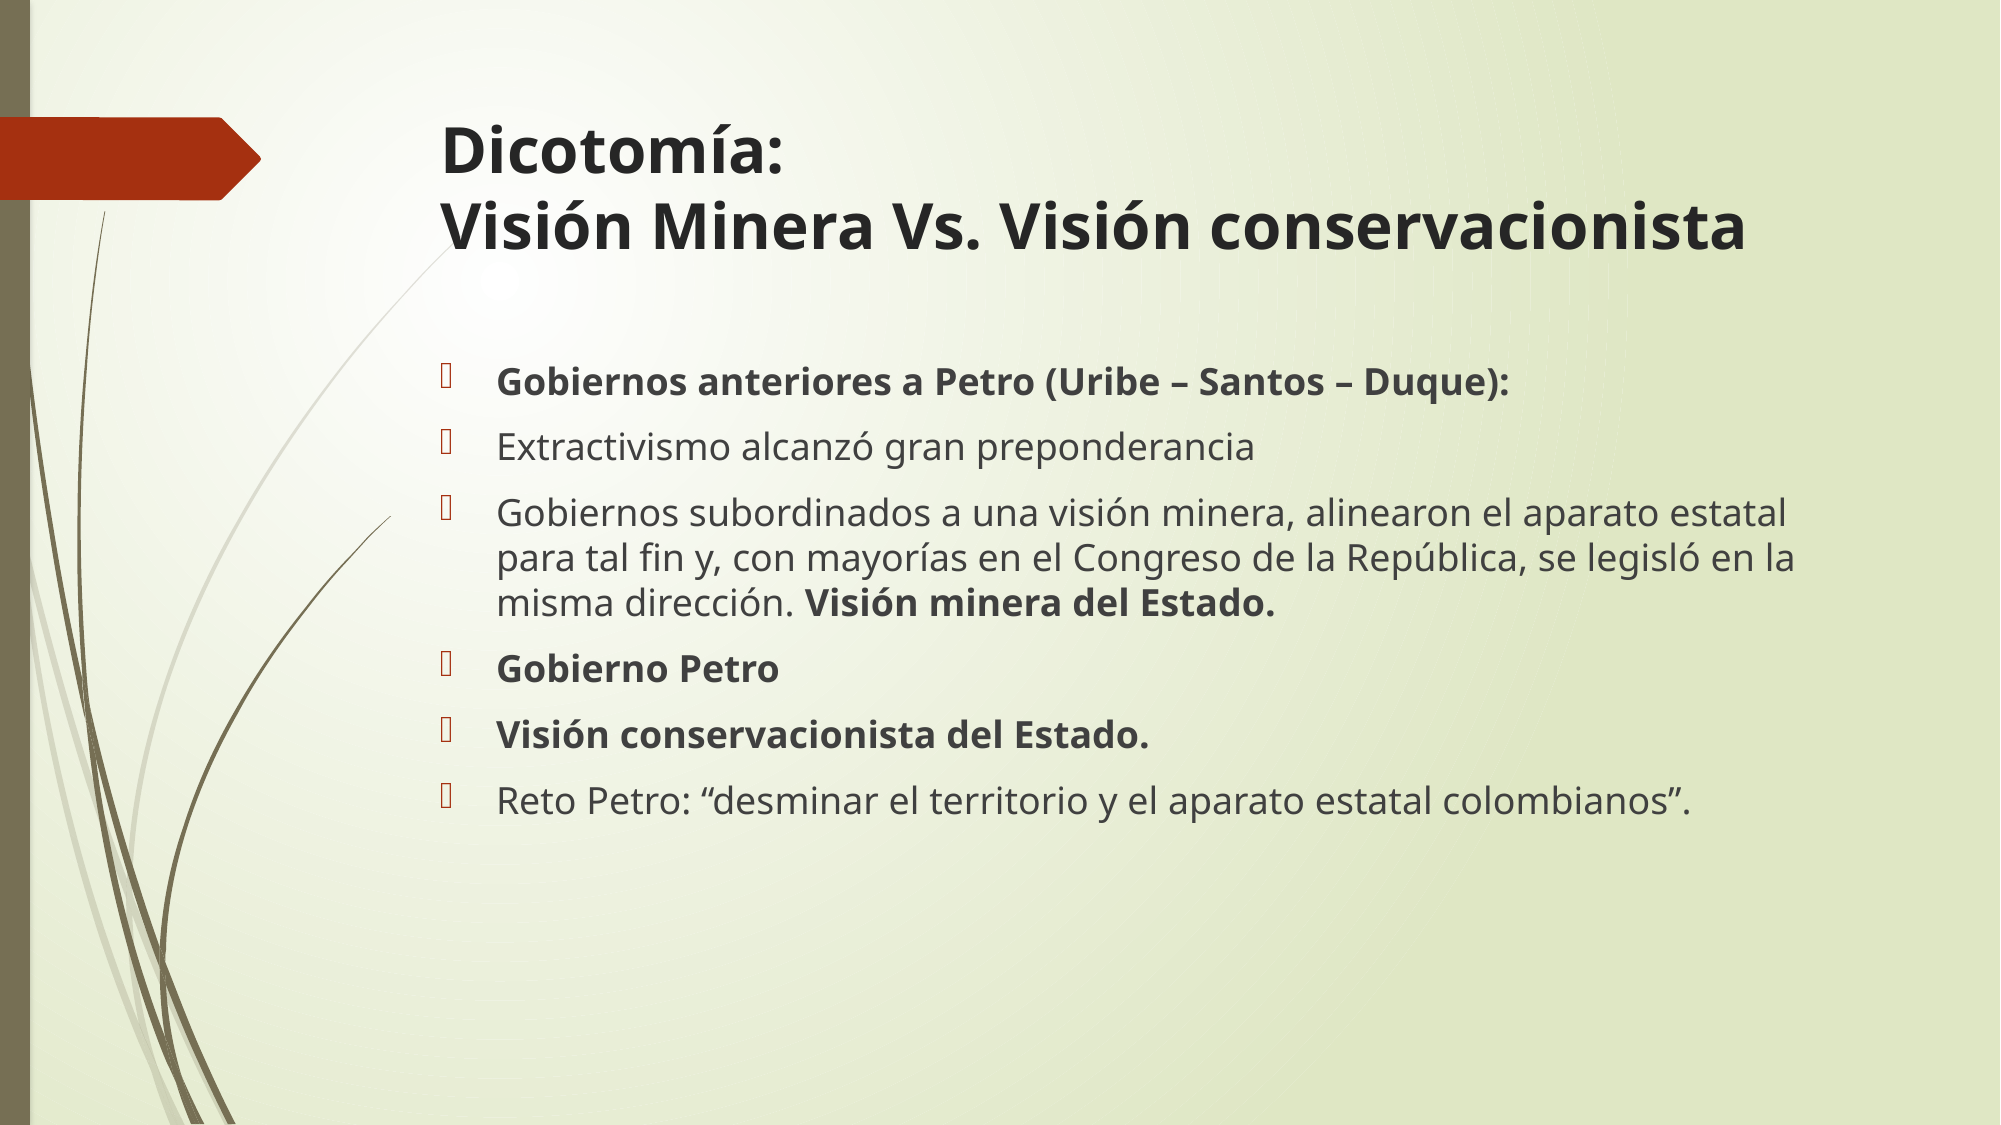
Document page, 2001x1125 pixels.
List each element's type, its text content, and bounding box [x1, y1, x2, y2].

list Gobiernos anteriores a Petro (Uribe – Santos – Duque): Extractivismo alcanzó gran preponderancia Gobiernos subordinados a una visión minera, alinearon el aparato estatal para tal fin y, con mayorías en el Congreso de la República, se legisló en la misma dirección. Visión minera del Estado. Gobierno Petro Visión conservacionista del Estado. Reto Petro: “desminar el territorio y el aparato estatal colombianos”. [424, 350, 1888, 970]
title Dicotomía: Visión Minera Vs. Visión conservacionista [425, 102, 1888, 313]
